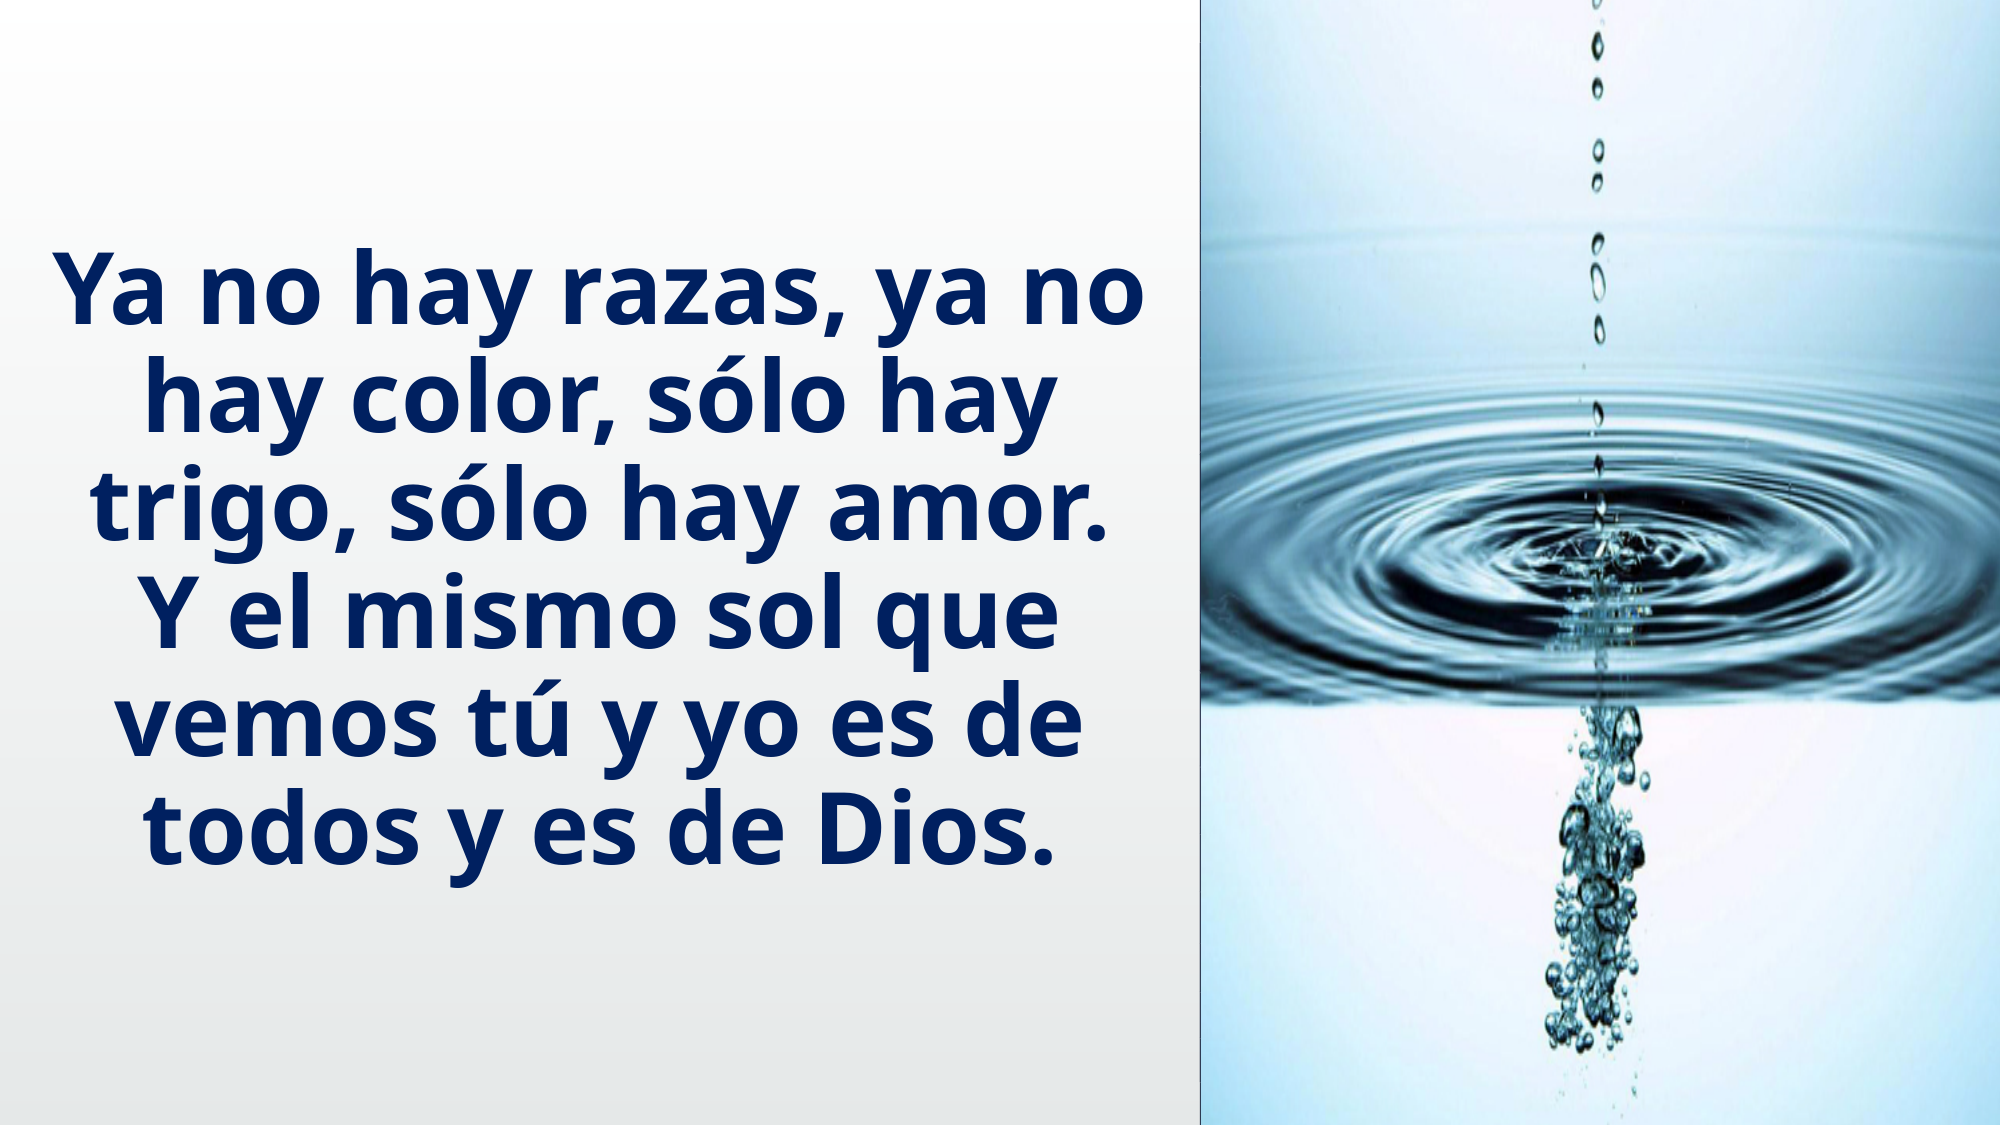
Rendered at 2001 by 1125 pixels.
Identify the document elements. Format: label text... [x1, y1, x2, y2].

picture [1200, 0, 2000, 1125]
title Ya no hay razas, ya no hay color, sólo hay trigo, sólo hay amor. Y el mismo sol que vemos tú y yo es de todos y es de Dios. [0, 0, 1200, 1125]
